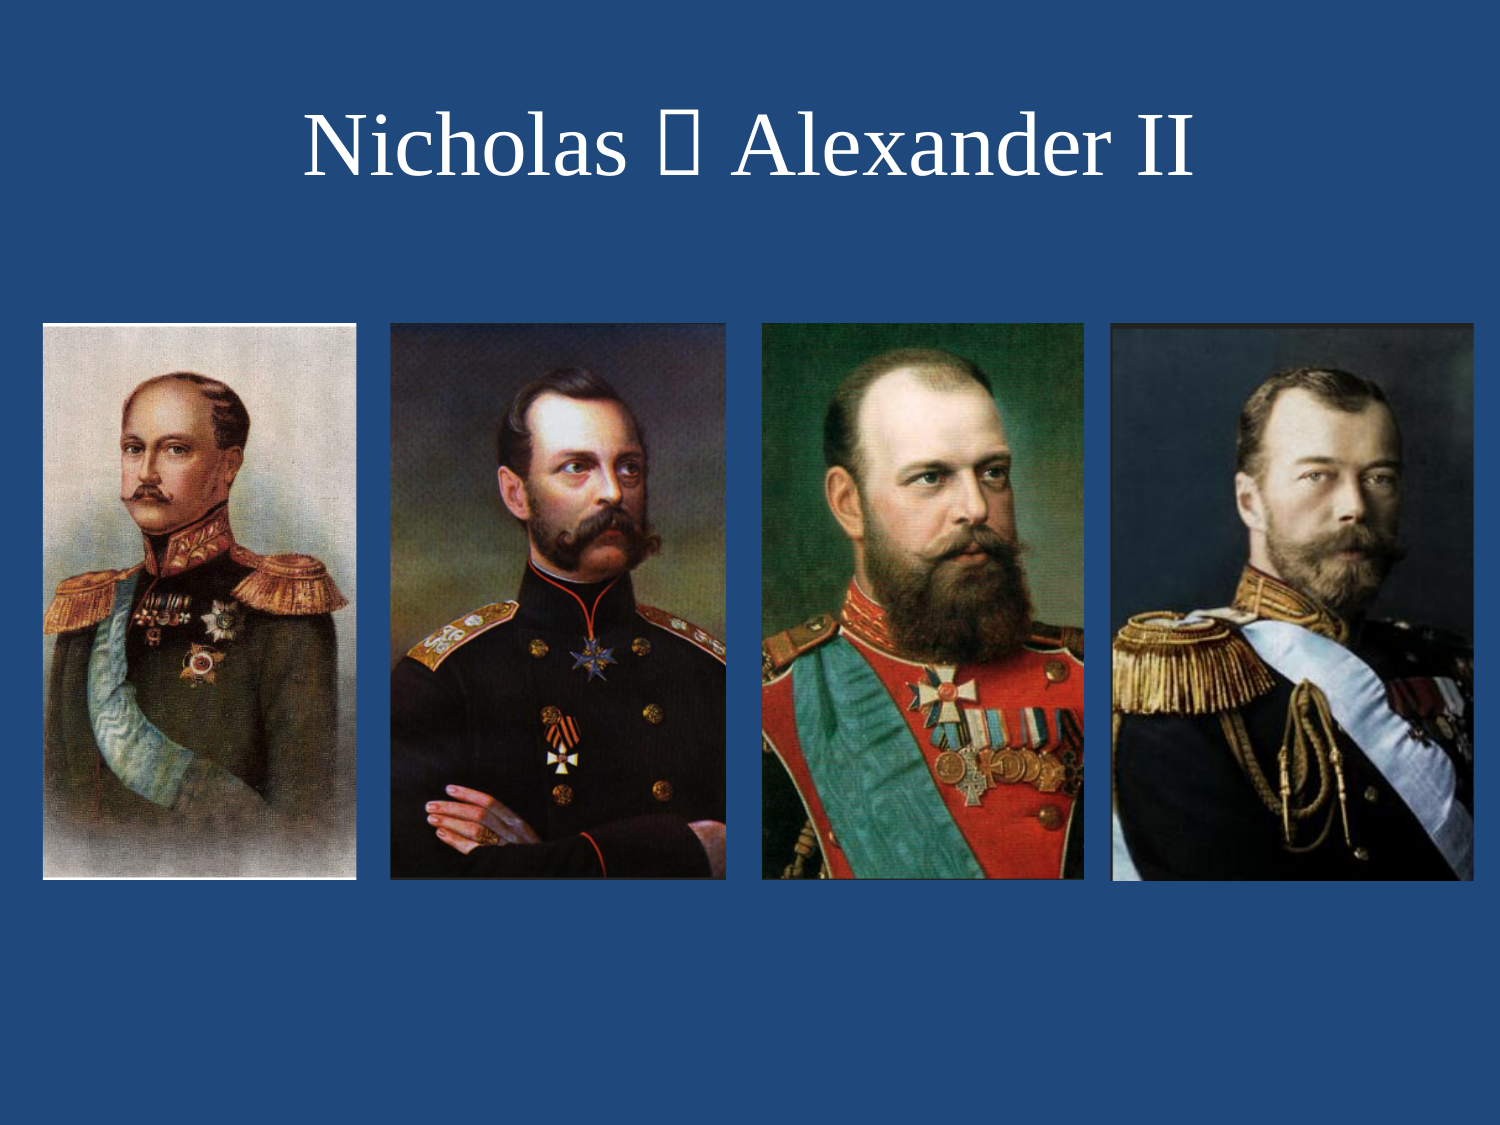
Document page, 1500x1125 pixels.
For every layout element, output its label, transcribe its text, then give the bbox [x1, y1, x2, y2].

picture [390, 323, 727, 881]
title Nicholas  Alexander II [75, 45, 1425, 233]
picture [761, 323, 1085, 881]
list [42, 323, 357, 881]
picture [1110, 323, 1474, 881]
